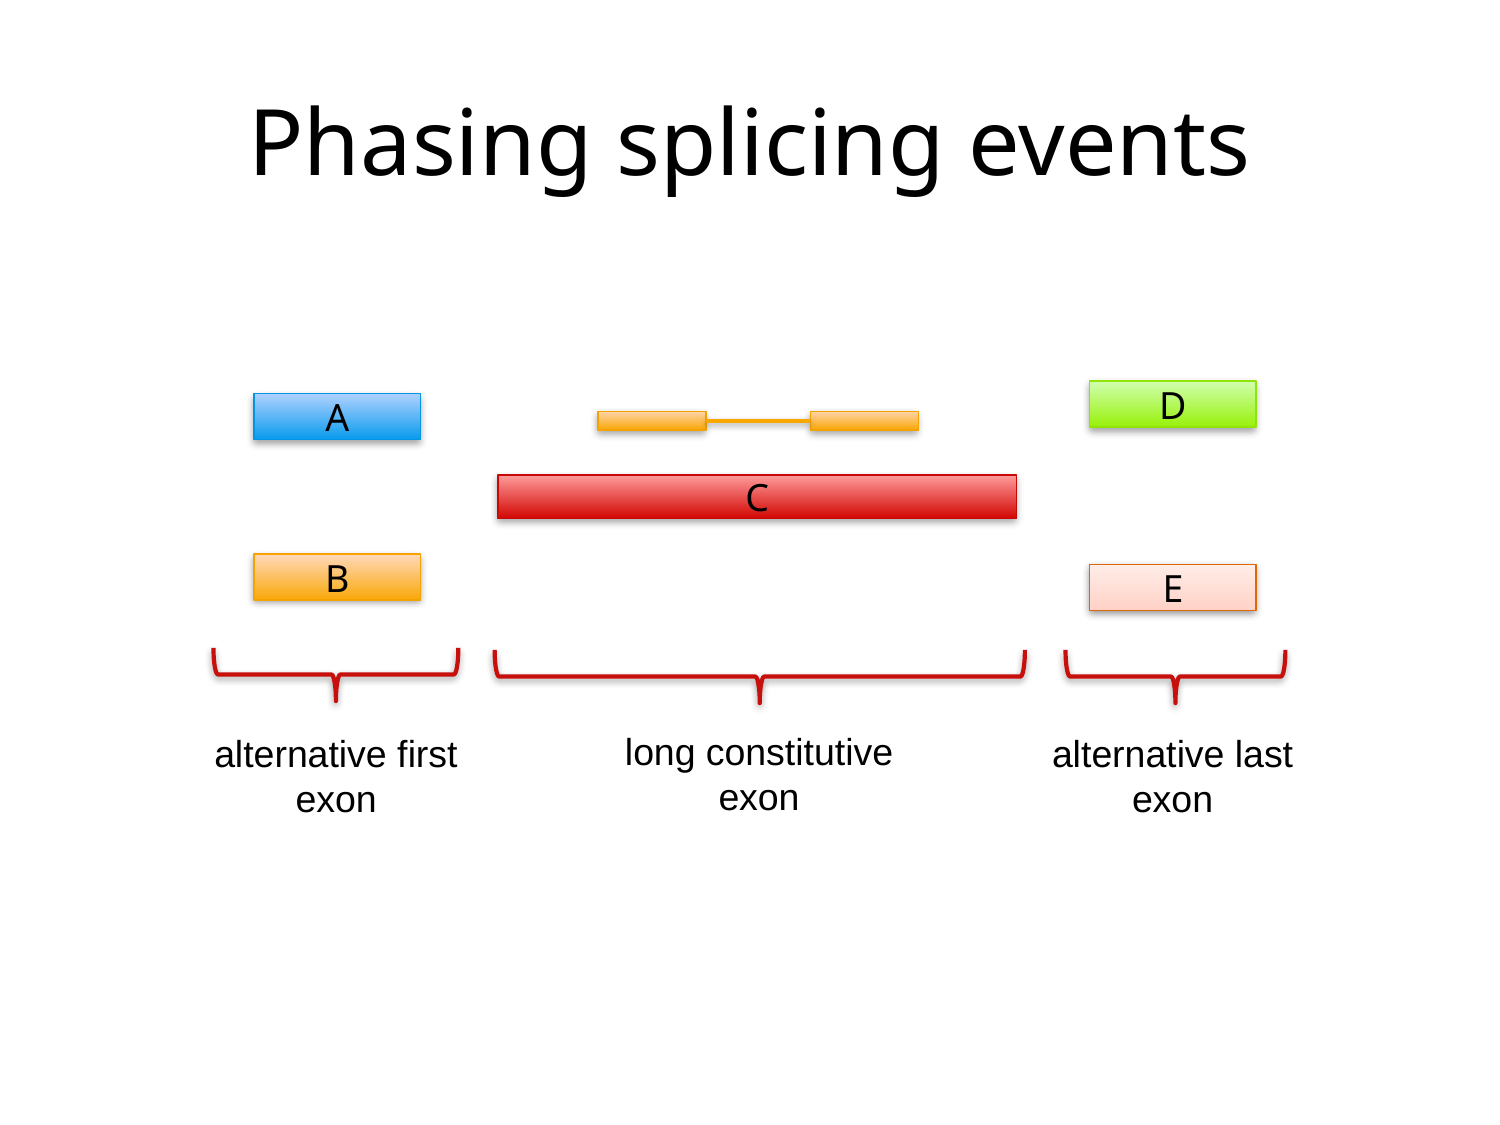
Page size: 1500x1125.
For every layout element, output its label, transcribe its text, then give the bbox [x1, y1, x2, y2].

text_box C [497, 474, 1017, 519]
text_box D [1089, 380, 1257, 428]
text_box alternative first exon [199, 722, 473, 828]
text_box B [253, 553, 421, 601]
text_box [211, 647, 461, 704]
text_box A [253, 393, 421, 440]
text_box long constitutive exon [610, 720, 909, 826]
text_box [1063, 649, 1288, 706]
title Phasing splicing events [74, 44, 1426, 233]
text_box E [1089, 564, 1257, 611]
text_box [597, 411, 707, 431]
text_box [492, 649, 1027, 706]
text_box [810, 411, 919, 431]
text_box alternative last exon [1037, 722, 1309, 828]
